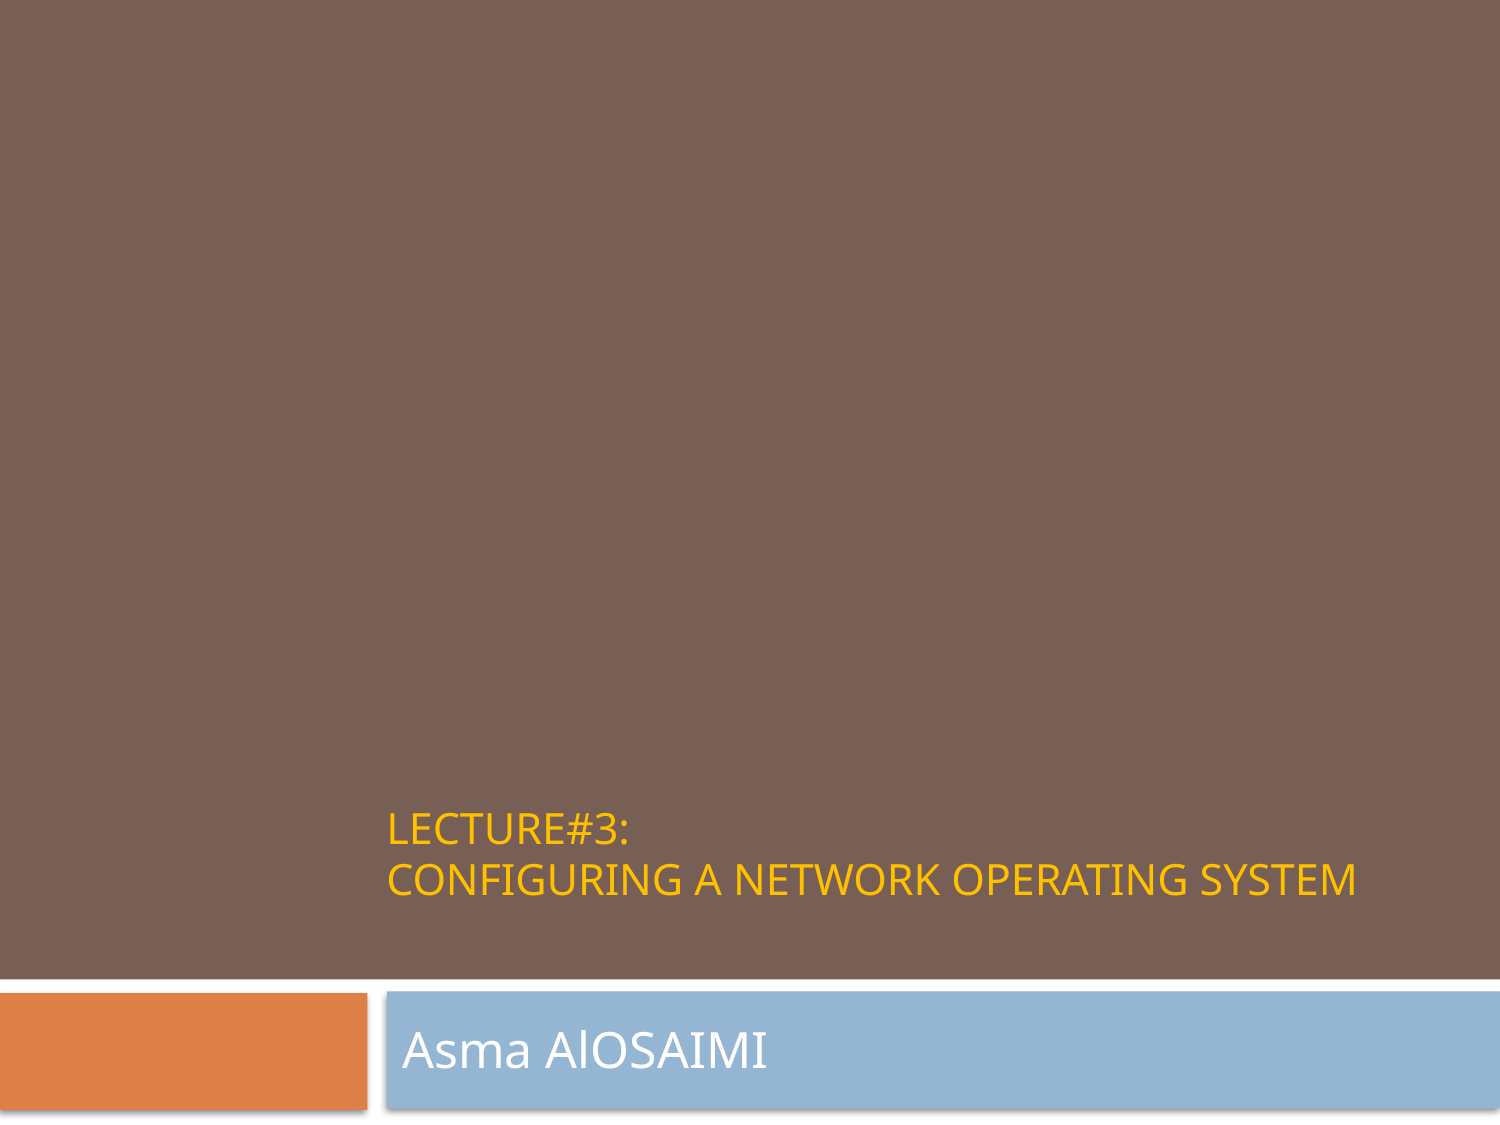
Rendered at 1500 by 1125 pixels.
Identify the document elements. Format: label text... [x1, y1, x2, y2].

title Lecture#3: Configuring a Network Operating System [371, 758, 1450, 912]
subtitle Asma AlOSAIMI [387, 992, 1488, 1105]
